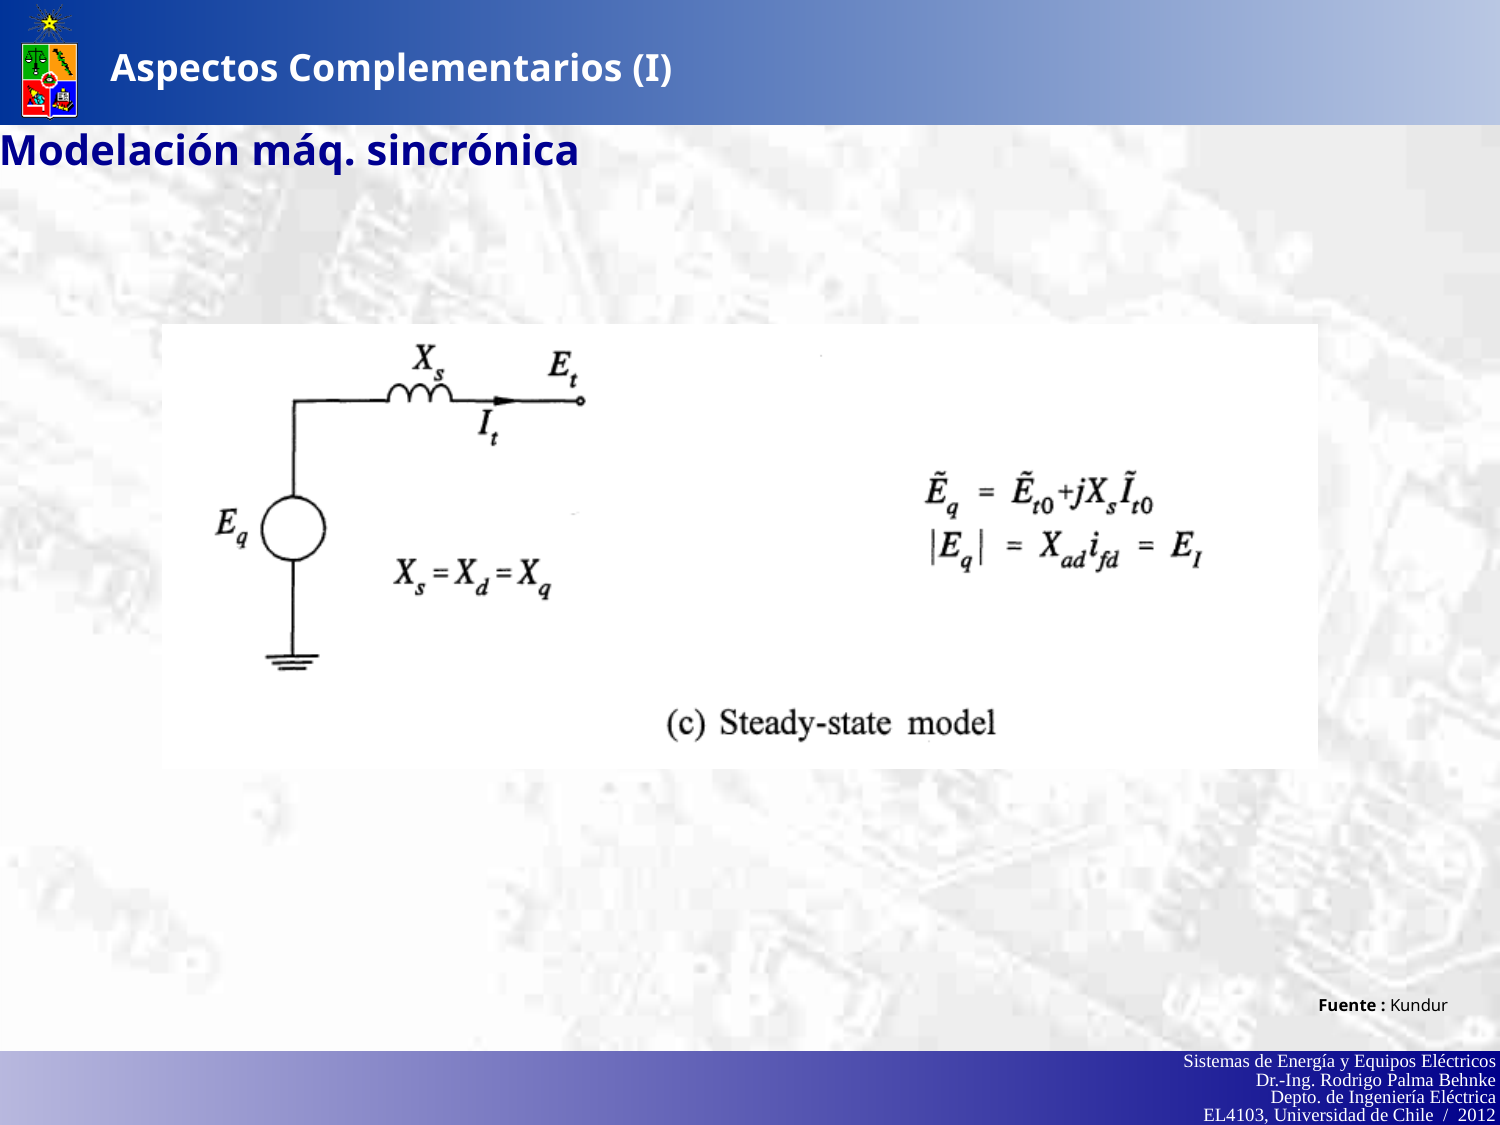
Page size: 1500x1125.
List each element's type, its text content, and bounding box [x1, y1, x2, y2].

picture [0, 125, 1500, 1051]
text_box Aspectos Complementarios (I) [95, 36, 1365, 97]
picture [10, 0, 89, 124]
text_box Modelación máq. sincrónica [0, 125, 595, 217]
text_box Fuente : Kundur [1303, 987, 1500, 1023]
